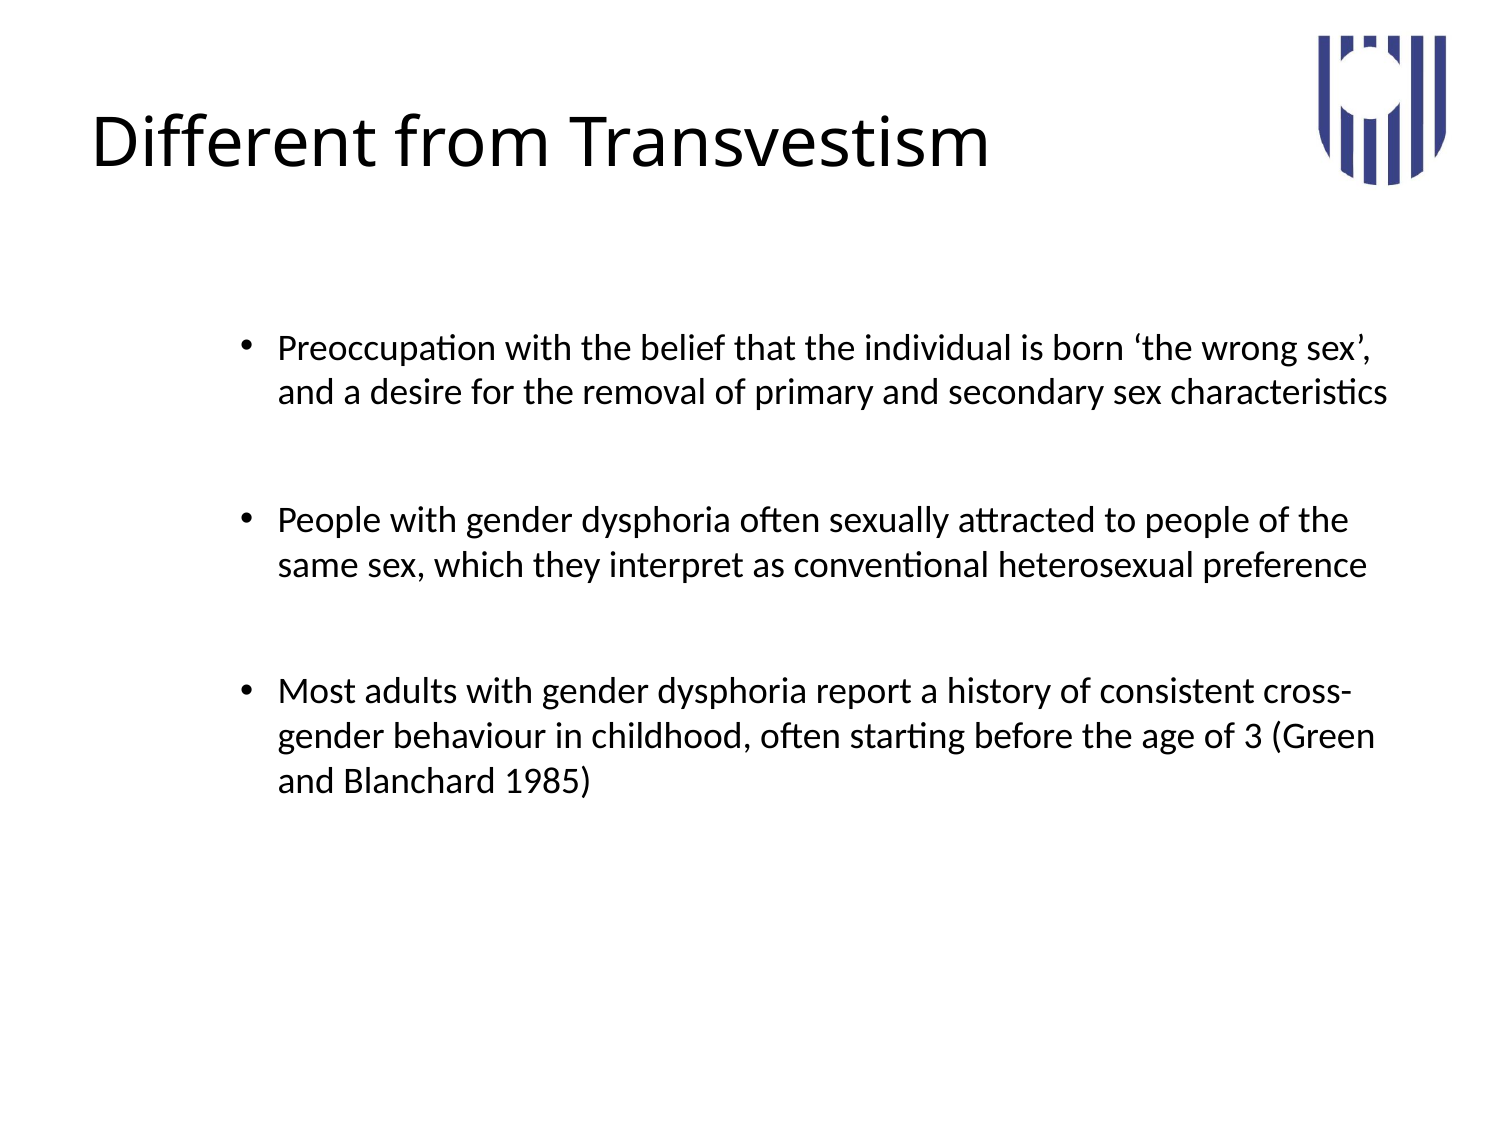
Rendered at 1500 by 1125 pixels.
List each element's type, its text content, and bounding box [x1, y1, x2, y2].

picture [1266, 0, 1500, 233]
title Different from Transvestism [75, 45, 1425, 233]
list Preoccupation with the belief that the individual is born ‘the wrong sex’, and a desire for the removal of primary and secondary sex characteristics People with gender dysphoria often sexually attracted to people of the same sex, which they interpret as conventional heterosexual preference Most adults with gender dysphoria report a history of consistent cross-gender behaviour in childhood, often starting before the age of 3 (Green and Blanchard 1985) [75, 262, 1425, 1005]
